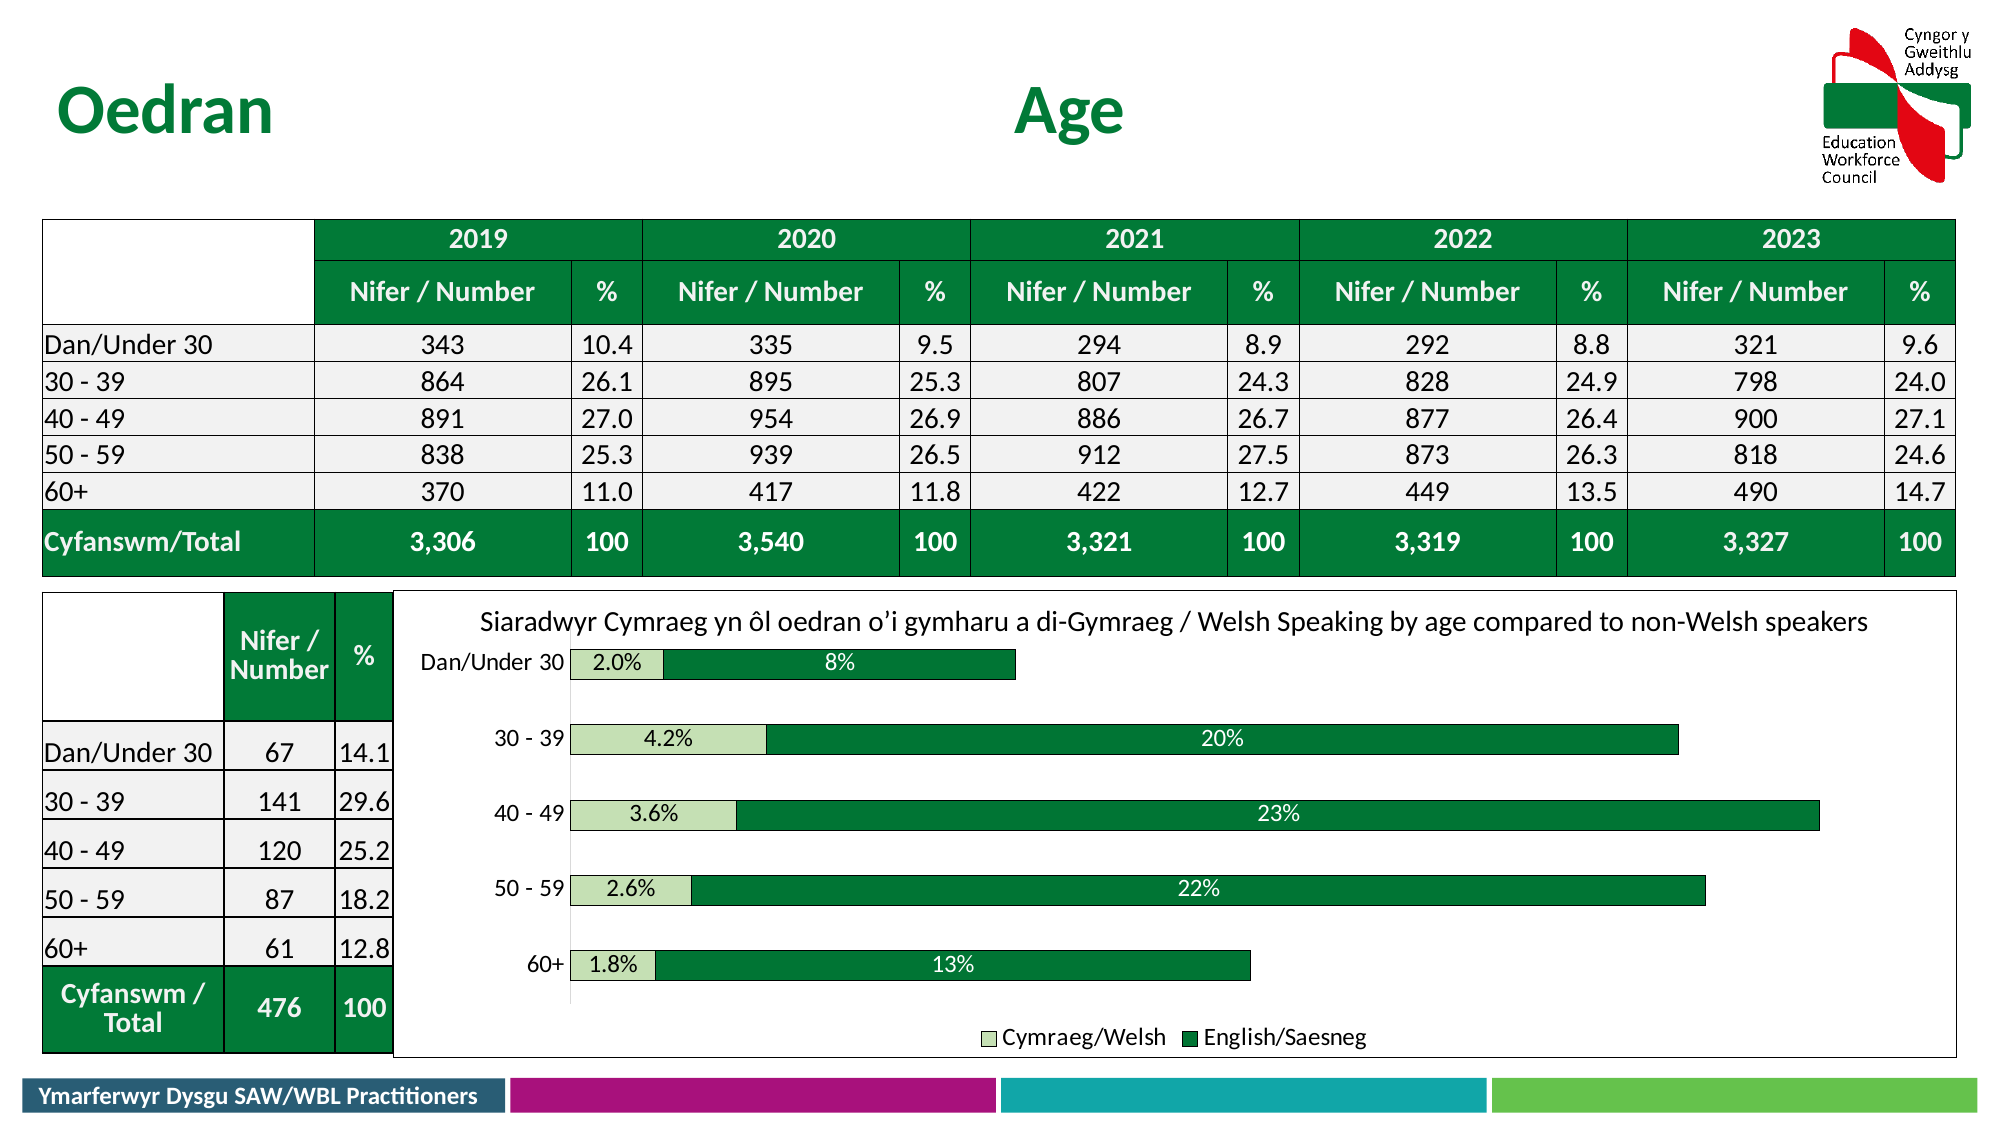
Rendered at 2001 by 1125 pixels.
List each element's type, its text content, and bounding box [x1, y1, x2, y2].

table_cell 25.3 [900, 362, 970, 398]
table_cell 417 [643, 473, 899, 509]
table_cell 8.8 [1557, 325, 1627, 361]
table_cell 939 [643, 436, 899, 472]
table_cell Dan/Under 30 [43, 325, 314, 361]
table_cell Nifer / Number [971, 261, 1227, 324]
table_header 2019 [315, 220, 642, 260]
table_cell 141 [225, 771, 334, 818]
table_cell 321 [1628, 325, 1884, 361]
table_cell 476 [225, 967, 334, 1052]
table_cell 61 [225, 918, 334, 965]
table_cell 12.7 [1228, 473, 1299, 509]
table_cell 27.0 [572, 399, 642, 435]
table_cell 26.7 [1228, 399, 1299, 435]
table_cell Nifer / Number [1300, 261, 1556, 324]
table_cell 12.8 [336, 918, 392, 965]
table_cell 900 [1628, 399, 1884, 435]
table_cell 877 [1300, 399, 1556, 435]
table_header % [336, 593, 392, 720]
table_header 2021 [971, 220, 1299, 260]
table_cell 24.0 [1885, 362, 1955, 398]
table_cell 9.5 [900, 325, 970, 361]
table_cell 891 [315, 399, 571, 435]
table_cell 895 [643, 362, 899, 398]
table_cell 3,319 [1300, 510, 1556, 576]
table_cell 26.3 [1557, 436, 1627, 472]
table_cell 26.9 [900, 399, 970, 435]
table_cell 10.4 [572, 325, 642, 361]
text_box Age [999, 64, 1828, 142]
table_cell 798 [1628, 362, 1884, 398]
table_cell 100 [900, 510, 970, 576]
text_box Oedran [42, 64, 825, 142]
table_cell 873 [1300, 436, 1556, 472]
table_cell 24.9 [1557, 362, 1627, 398]
table_cell 26.4 [1557, 399, 1627, 435]
table_cell 11.0 [572, 473, 642, 509]
table_header [43, 220, 314, 324]
chart [393, 590, 1956, 1058]
table_cell 954 [643, 399, 899, 435]
table_cell 3,327 [1628, 510, 1884, 576]
table_cell 11.8 [900, 473, 970, 509]
table_cell 26.1 [572, 362, 642, 398]
picture [1822, 28, 1971, 183]
table_cell 18.2 [336, 869, 392, 916]
table_cell 490 [1628, 473, 1884, 509]
table_cell 838 [315, 436, 571, 472]
table_cell 422 [971, 473, 1227, 509]
table_cell Nifer / Number [643, 261, 899, 324]
table_cell 14.1 [336, 722, 392, 769]
table_cell 100 [572, 510, 642, 576]
table_cell 25.2 [336, 820, 392, 867]
table_cell 24.6 [1885, 436, 1955, 472]
table_cell 292 [1300, 325, 1556, 361]
table_cell 67 [225, 722, 334, 769]
table_cell 100 [1885, 510, 1955, 576]
table_cell 3,306 [315, 510, 571, 576]
table_cell Cyfanswm / Total [43, 967, 223, 1052]
table_cell 818 [1628, 436, 1884, 472]
table_cell 100 [1228, 510, 1299, 576]
table_cell 370 [315, 473, 571, 509]
table_header Nifer / Number [225, 593, 334, 720]
table_cell 912 [971, 436, 1227, 472]
table_cell 60+ [43, 473, 314, 509]
table_cell 24.3 [1228, 362, 1299, 398]
table_cell 25.3 [572, 436, 642, 472]
table_cell % [1557, 261, 1627, 324]
table_cell 8.9 [1228, 325, 1299, 361]
table_cell % [572, 261, 642, 324]
table_cell 40 - 49 [43, 399, 314, 435]
table_cell 29.6 [336, 771, 392, 818]
table_cell 3,540 [643, 510, 899, 576]
table_cell 100 [336, 967, 392, 1052]
table_cell Nifer / Number [1628, 261, 1884, 324]
table_cell % [1885, 261, 1955, 324]
table_cell 60+ [43, 918, 223, 965]
table_cell 449 [1300, 473, 1556, 509]
table_cell 335 [643, 325, 899, 361]
table_cell % [1228, 261, 1299, 324]
table_cell 30 - 39 [43, 362, 314, 398]
table_cell 9.6 [1885, 325, 1955, 361]
table_cell 13.5 [1557, 473, 1627, 509]
table_cell 343 [315, 325, 571, 361]
table_cell % [900, 261, 970, 324]
table_cell Dan/Under 30 [43, 722, 223, 769]
table_cell 26.5 [900, 436, 970, 472]
text_box Ymarferwyr Dysgu SAW/WBL Practitioners [23, 1075, 525, 1125]
table_cell 87 [225, 869, 334, 916]
table_header 2022 [1300, 220, 1627, 260]
table_cell Nifer / Number [315, 261, 571, 324]
table_cell 864 [315, 362, 571, 398]
table_header 2023 [1628, 220, 1955, 260]
table_cell 120 [225, 820, 334, 867]
table_cell 30 - 39 [43, 771, 223, 818]
table_cell 3,321 [971, 510, 1227, 576]
table_cell 886 [971, 399, 1227, 435]
table_cell 14.7 [1885, 473, 1955, 509]
table_cell 100 [1557, 510, 1627, 576]
table_cell 294 [971, 325, 1227, 361]
table_cell 27.5 [1228, 436, 1299, 472]
table_cell 50 - 59 [43, 436, 314, 472]
table_cell 828 [1300, 362, 1556, 398]
table_cell Cyfanswm/Total [43, 510, 314, 576]
table_cell 50 - 59 [43, 869, 223, 916]
table_cell 40 - 49 [43, 820, 223, 867]
table_cell 807 [971, 362, 1227, 398]
table_header 2020 [643, 220, 970, 260]
table_header [43, 593, 223, 720]
table_cell 27.1 [1885, 399, 1955, 435]
